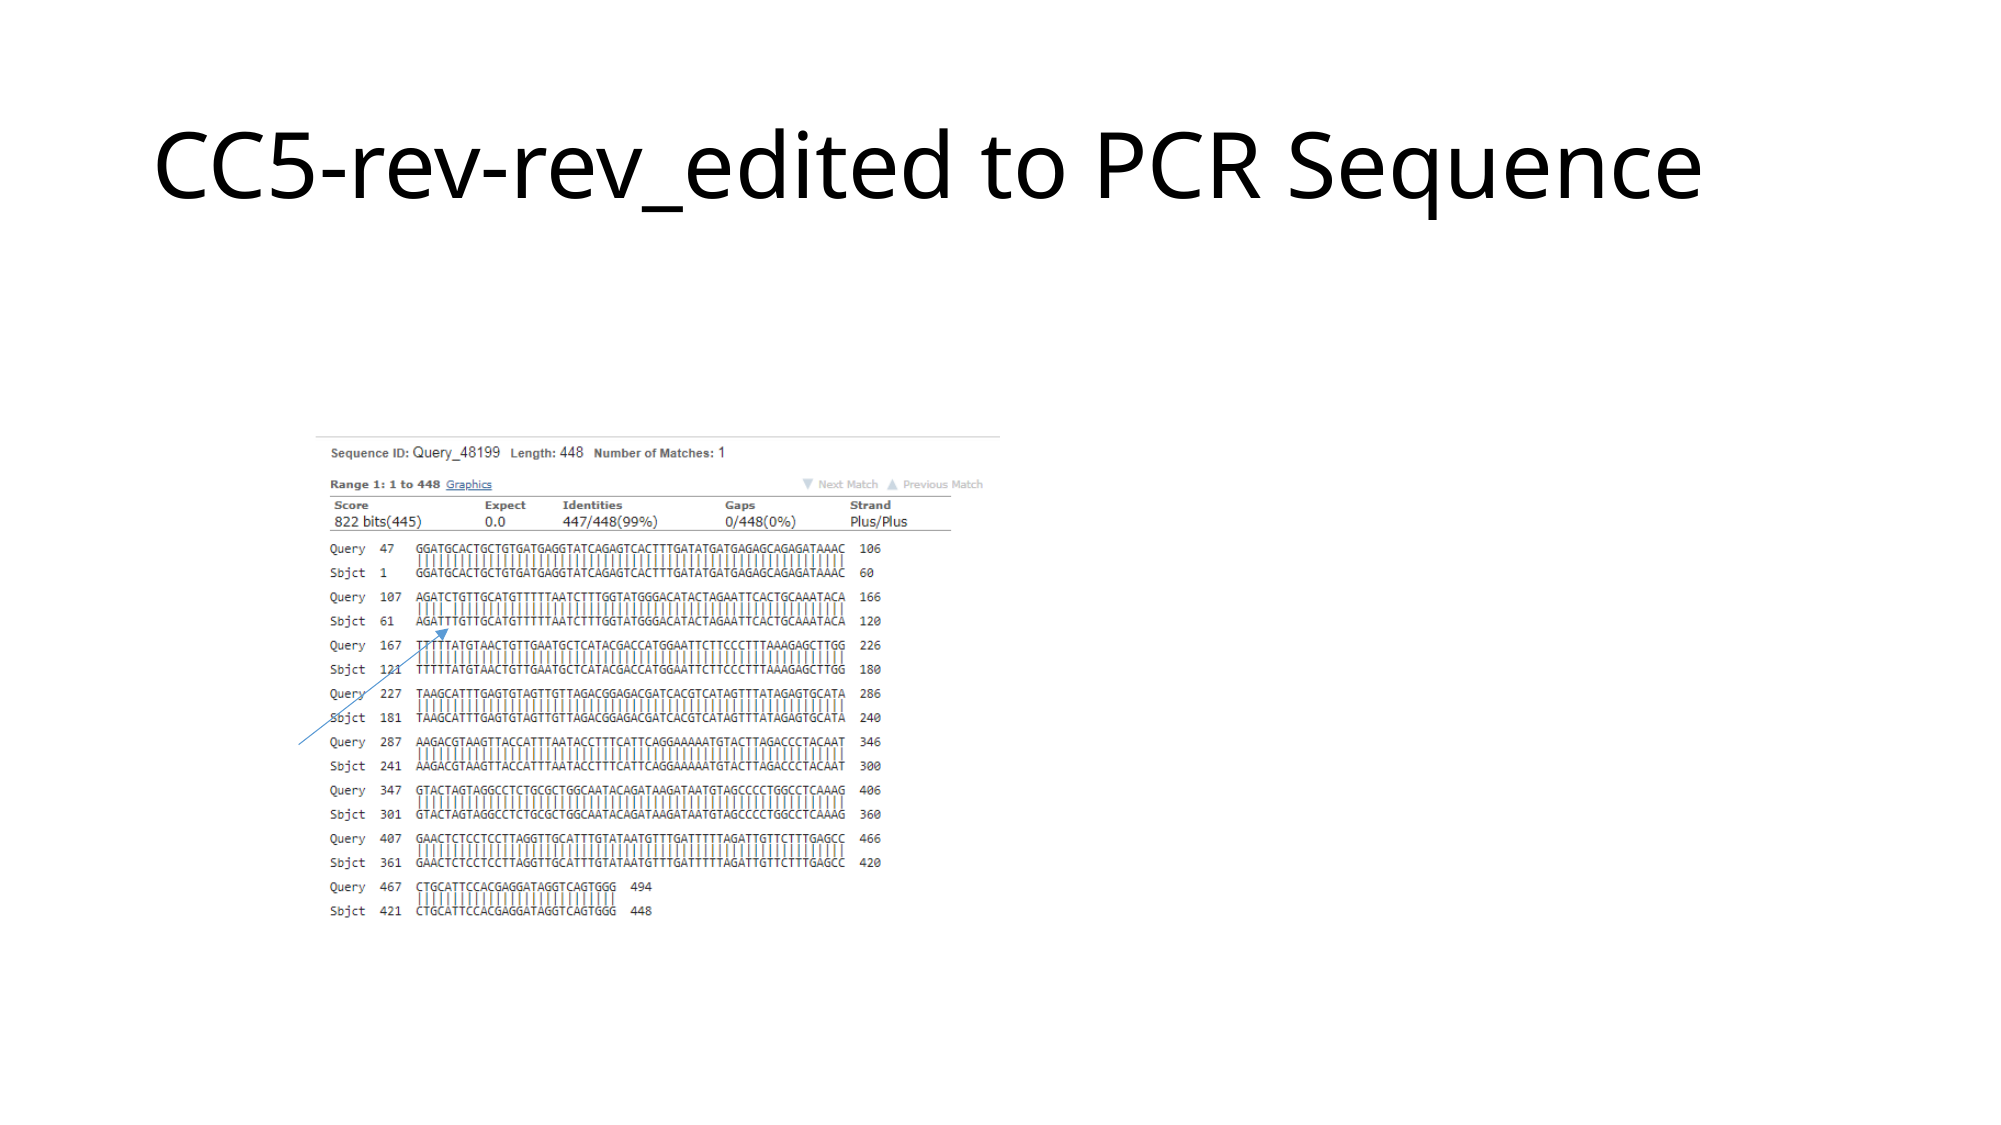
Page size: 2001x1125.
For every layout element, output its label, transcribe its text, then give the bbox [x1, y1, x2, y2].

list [310, 436, 1000, 938]
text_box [298, 628, 449, 745]
title CC5-rev-rev_edited to PCR Sequence [137, 59, 1863, 278]
